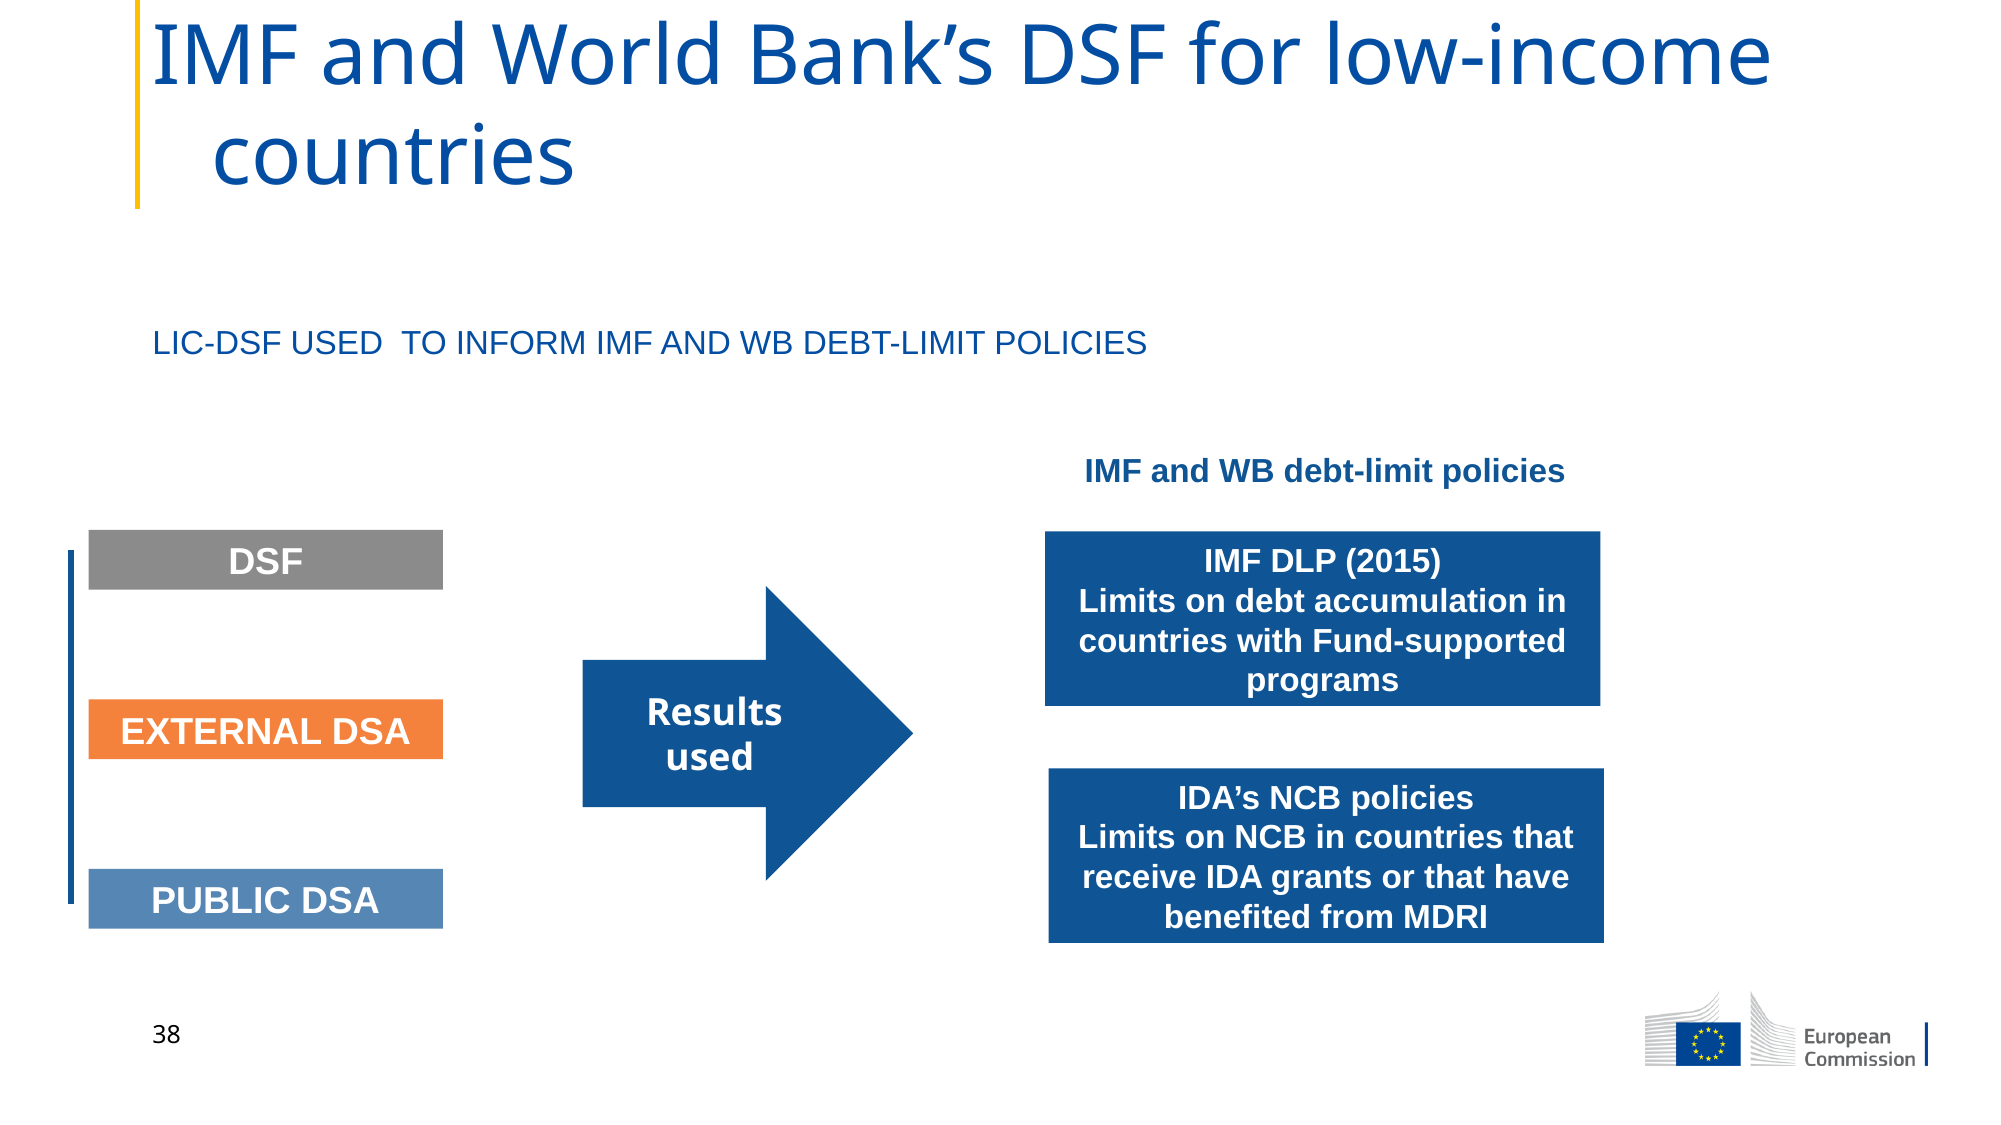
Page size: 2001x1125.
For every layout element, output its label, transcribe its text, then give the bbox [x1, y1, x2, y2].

picture [1645, 991, 1928, 1066]
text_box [71, 529, 443, 930]
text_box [582, 586, 914, 881]
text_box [1030, 397, 1621, 986]
slide_number 38 [137, 1005, 588, 1066]
text_box IMF and World Bank’s DSF for low-income countries [137, 0, 1896, 218]
title LIC-DSF used to inform IMF and WB debt-limit policies [137, 298, 1863, 398]
